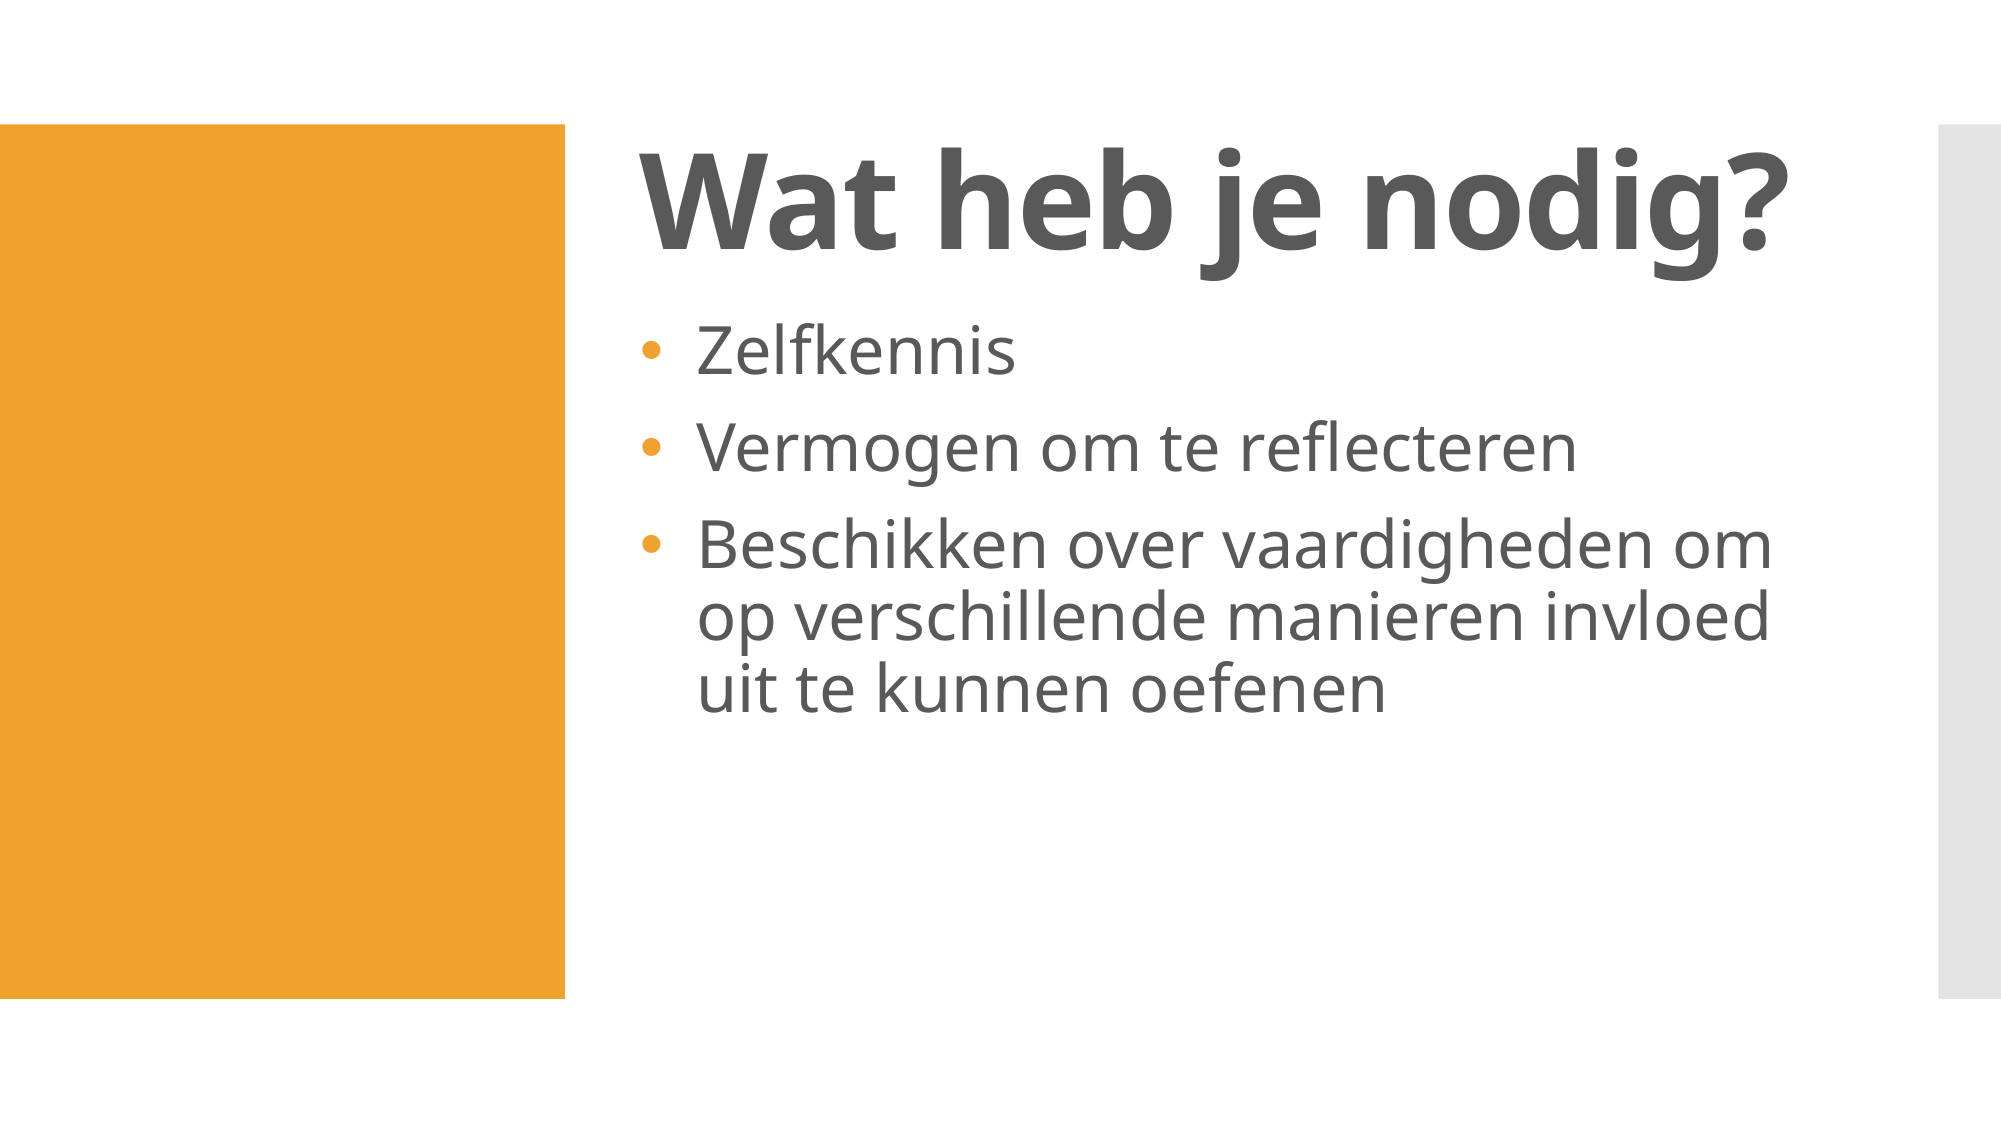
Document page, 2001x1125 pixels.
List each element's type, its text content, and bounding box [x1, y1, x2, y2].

title Wat heb je nodig? [624, 94, 1822, 286]
list Zelfkennis Vermogen om te reflecteren Beschikken over vaardigheden om op verschillende manieren invloed uit te kunnen oefenen [624, 309, 1838, 917]
